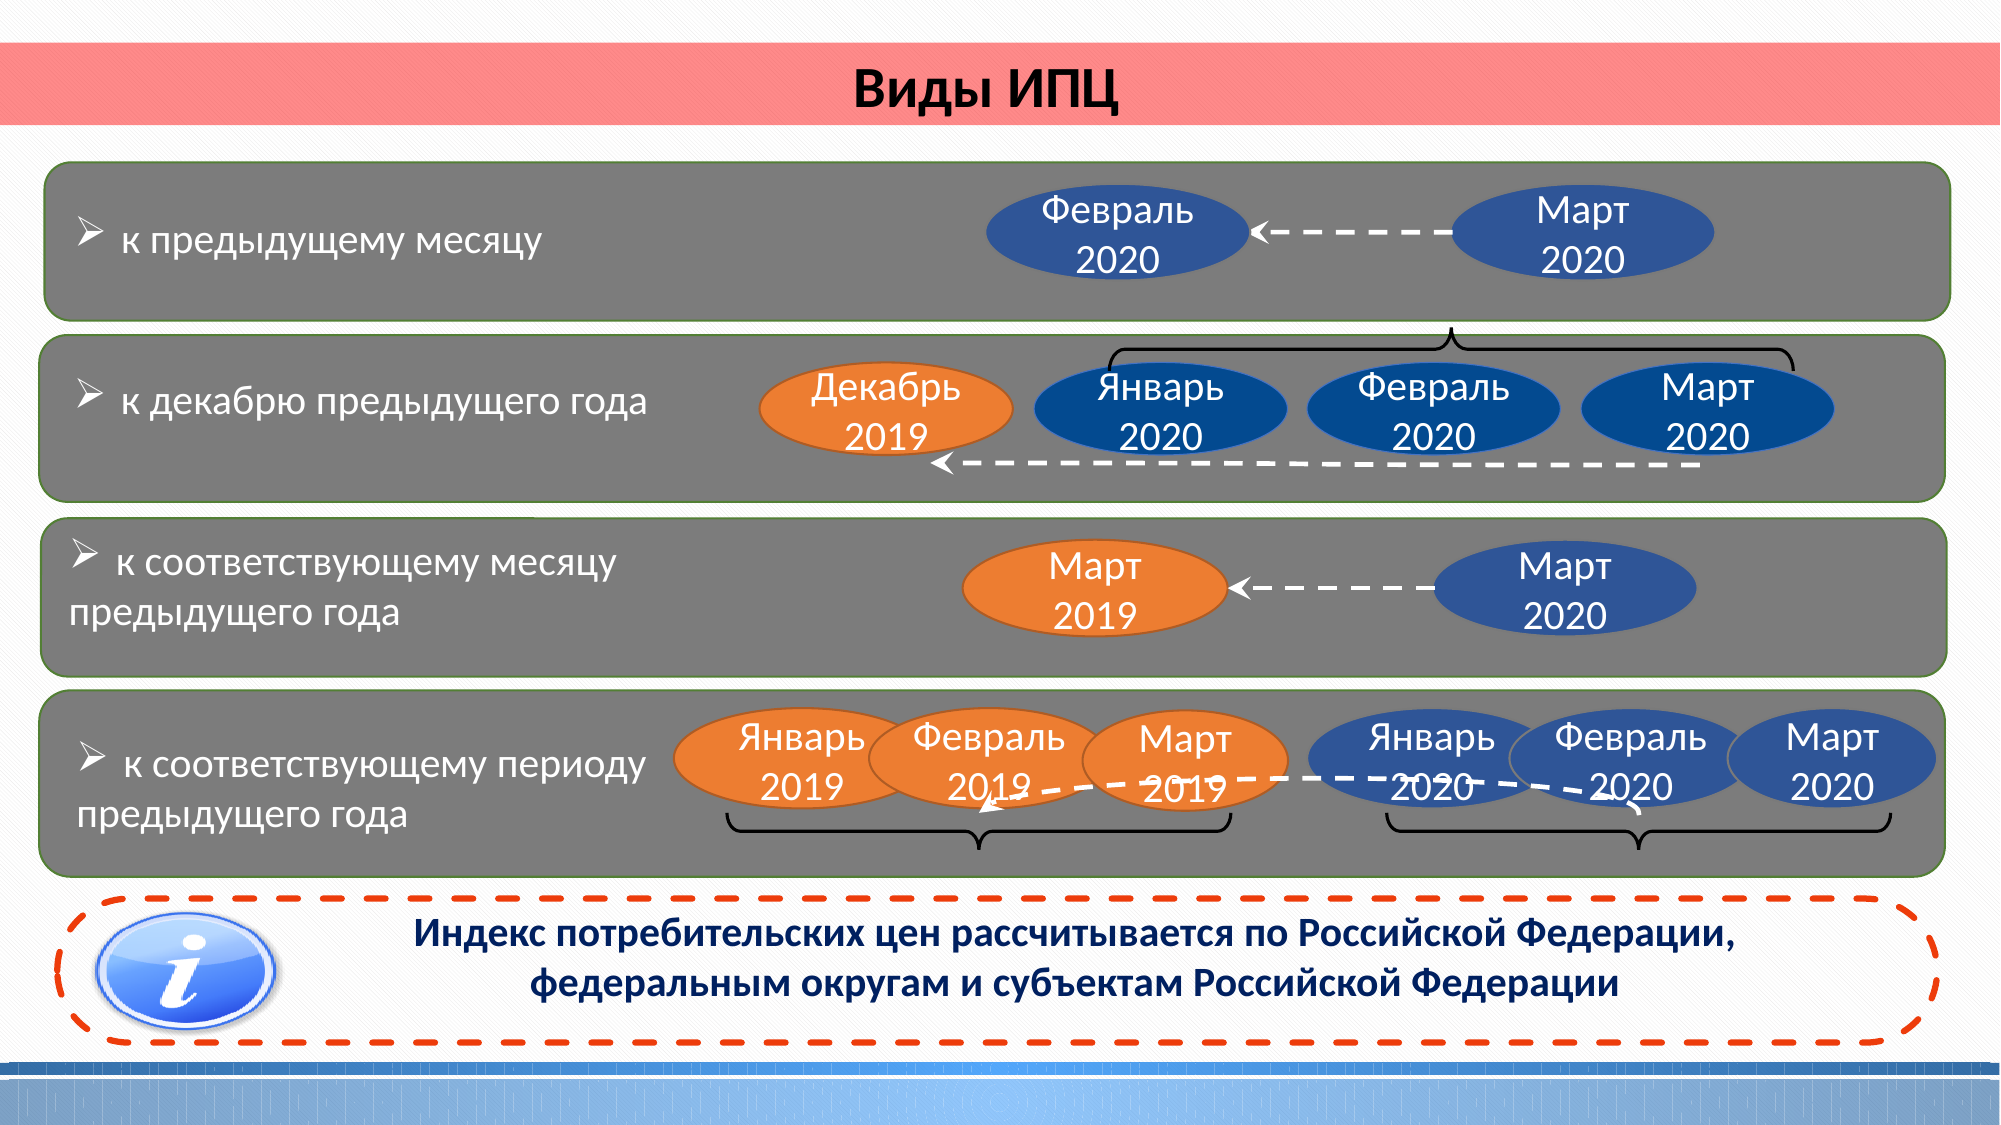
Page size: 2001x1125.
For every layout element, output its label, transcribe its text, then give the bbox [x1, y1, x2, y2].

text_box [726, 812, 1232, 850]
text_box Февраль 2020 [1508, 707, 1739, 810]
text_box к предыдущему месяцу [59, 204, 558, 269]
text_box к соответствующему месяцу предыдущего года [53, 526, 633, 642]
text_box [1108, 327, 1794, 371]
text_box Январь 2020 [1309, 707, 1533, 810]
text_box Февраль 2019 [868, 707, 1096, 810]
text_box к декабрю предыдущего года [59, 365, 664, 431]
text_box Январь 2020 [1033, 365, 1288, 456]
text_box Виды ИПЦ [0, 42, 2000, 126]
text_box [39, 517, 1948, 678]
text_box Индекс потребительских цен рассчитывается по Российской Федерации, федеральным округам и субъектам Российской Федерации [293, 897, 1308, 1013]
text_box Март 2019 [961, 538, 1229, 638]
text_box [1386, 812, 1892, 850]
text_box Февраль 2020 [1306, 371, 1561, 456]
text_box Март 2020 [1431, 538, 1699, 638]
text_box Март 2020 [1580, 371, 1835, 456]
text_box [1309, 898, 1938, 1043]
text_box Март 2020 [1449, 182, 1717, 282]
text_box [43, 161, 1952, 322]
text_box Декабрь 2019 [758, 361, 1014, 457]
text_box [930, 462, 1698, 466]
text_box Март 2020 [1726, 707, 1939, 810]
text_box к соответствующему периоду предыдущего года [61, 728, 662, 844]
text_box [38, 334, 1946, 503]
text_box Январь 2019 [672, 707, 898, 810]
text_box [114, 1013, 1308, 1043]
text_box [1309, 689, 1946, 878]
text_box [38, 689, 1308, 878]
text_box [57, 920, 78, 1022]
text_box Индекс потребительских цен рассчитывается по Российской Федерации, федеральным округам и субъектам Российской Федерации [1309, 897, 1858, 1013]
text_box Февраль 2020 [984, 182, 1252, 282]
picture [78, 900, 294, 1041]
text_box Март 2019 [1081, 709, 1290, 812]
